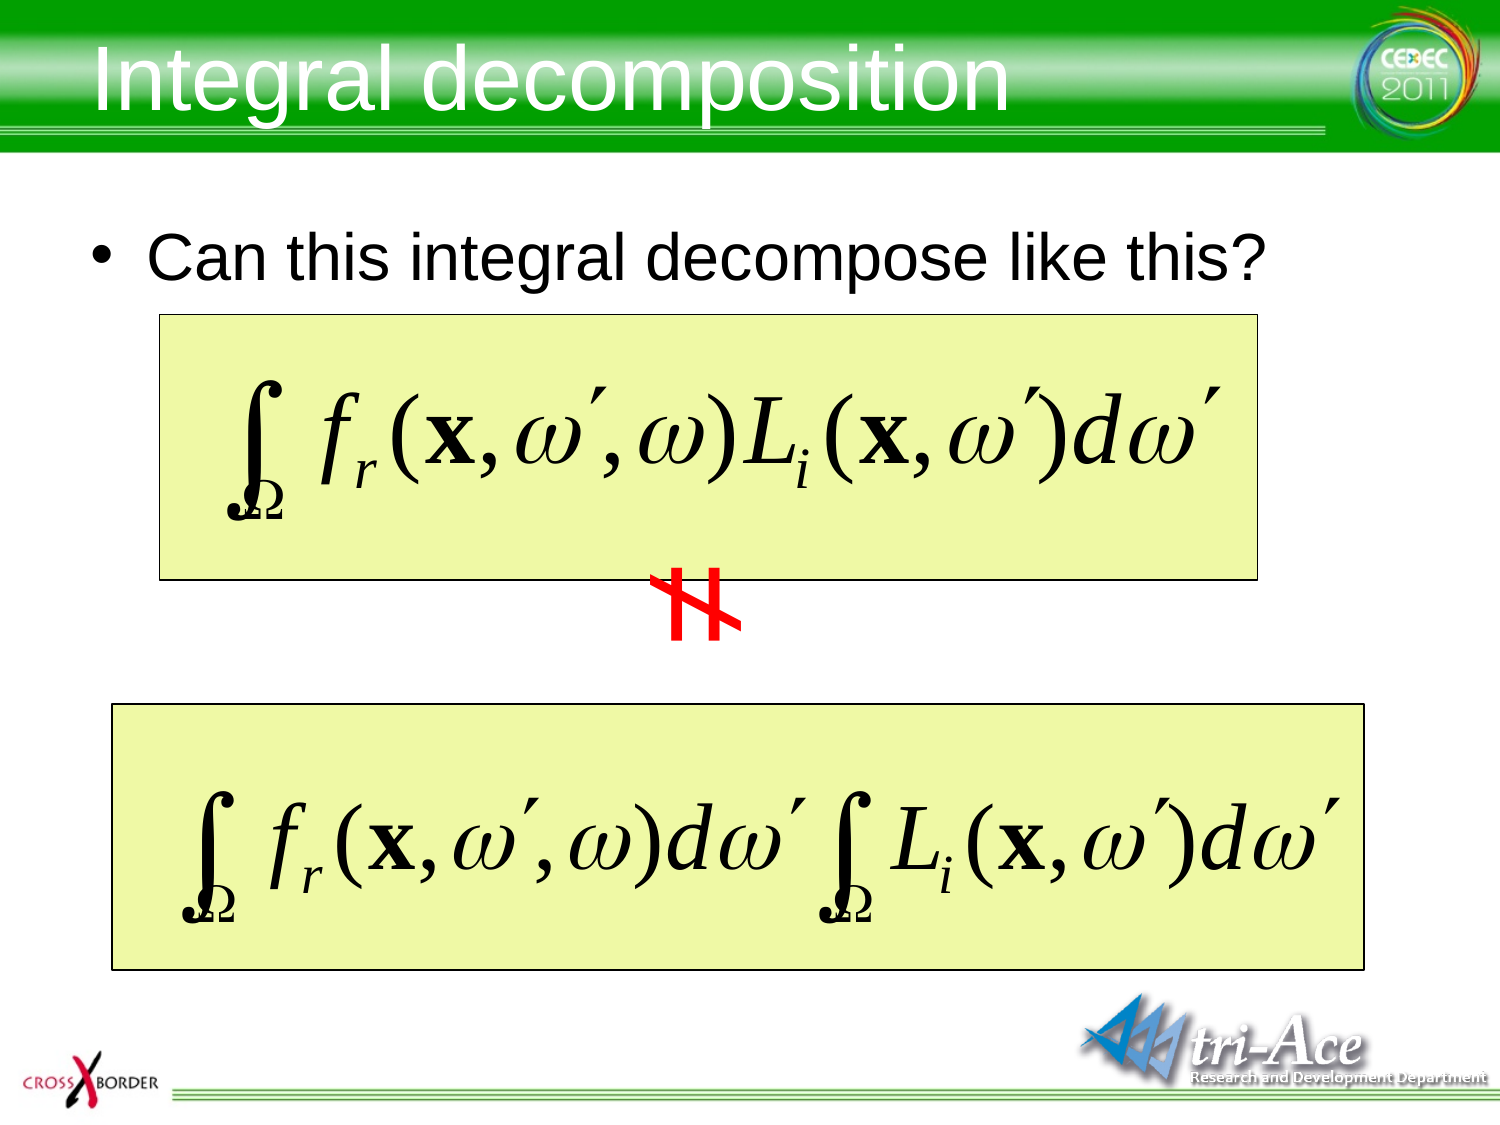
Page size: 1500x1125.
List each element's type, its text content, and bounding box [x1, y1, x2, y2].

text_box [159, 327, 1258, 581]
text_box [112, 704, 1365, 970]
list Can this integral decompose like this? [74, 206, 1388, 327]
picture [0, 0, 1500, 155]
picture [0, 987, 1500, 1125]
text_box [194, 337, 1233, 539]
text_box ≠ [608, 548, 804, 657]
title Integral decomposition [74, 7, 1426, 140]
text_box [150, 751, 1350, 941]
